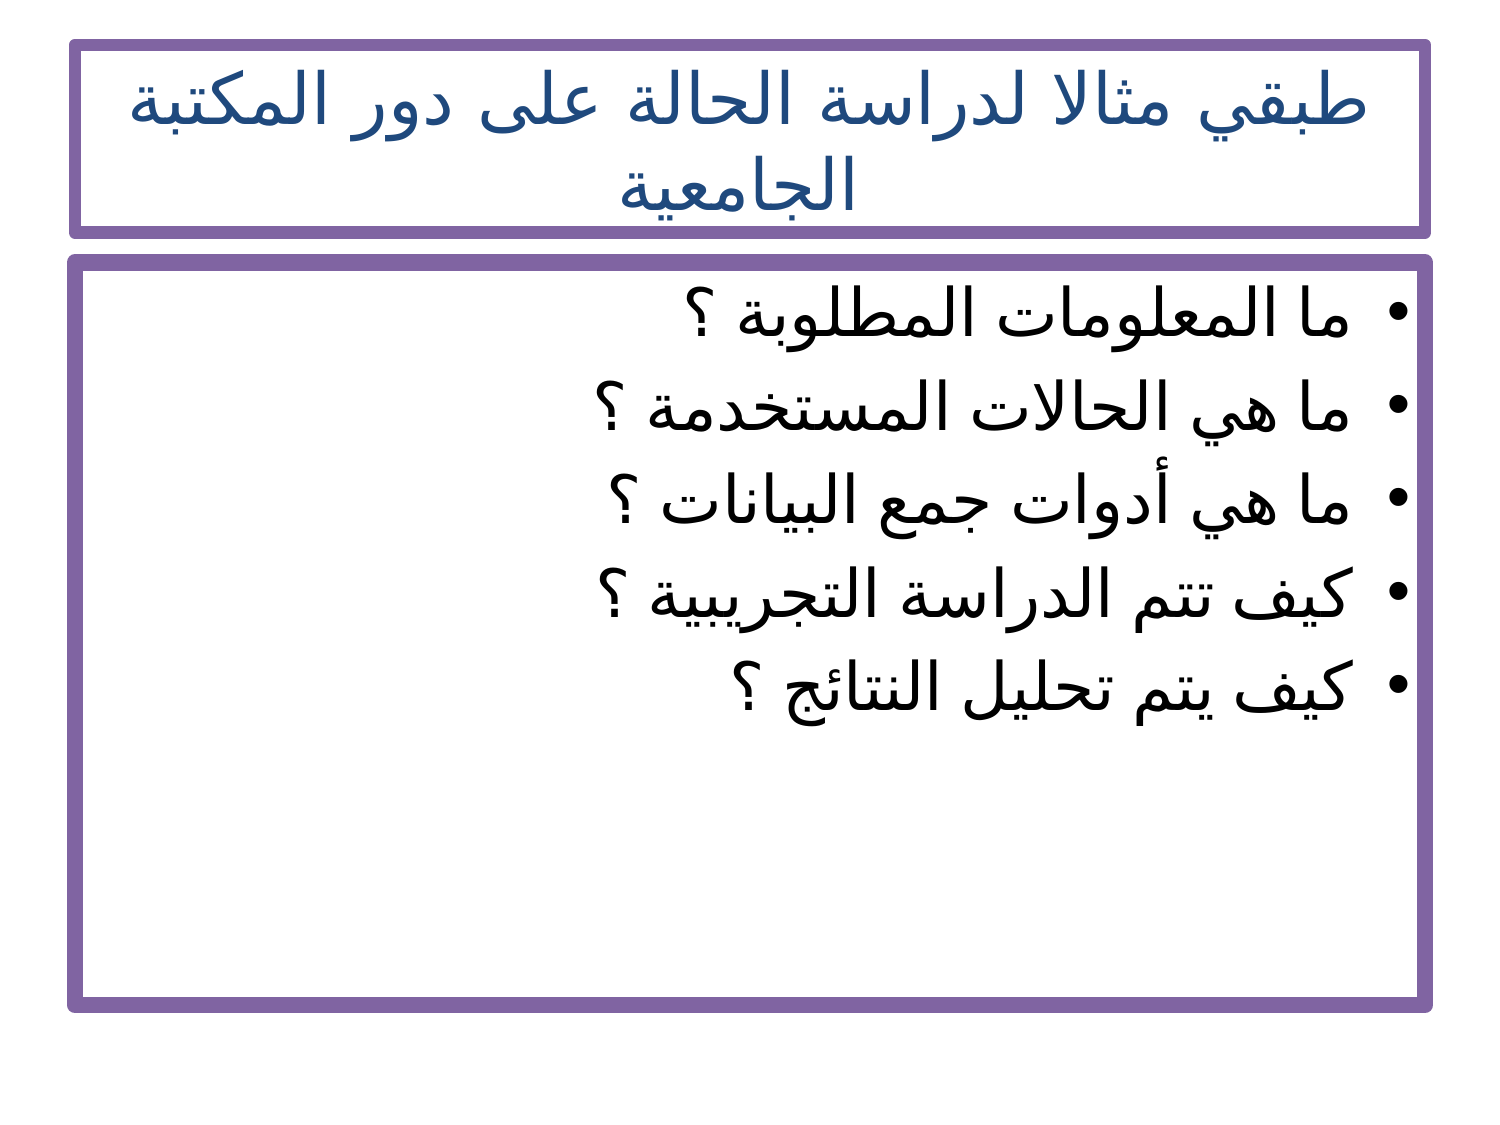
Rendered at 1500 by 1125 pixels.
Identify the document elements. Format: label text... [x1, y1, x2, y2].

title طبقي مثالا لدراسة الحالة على دور المكتبة الجامعية [75, 45, 1425, 233]
list ما المعلومات المطلوبة ؟ ما هي الحالات المستخدمة ؟ ما هي أدوات جمع البيانات ؟ كيف تتم الدراسة التجريبية ؟ كيف يتم تحليل النتائج ؟ [75, 262, 1425, 1005]
